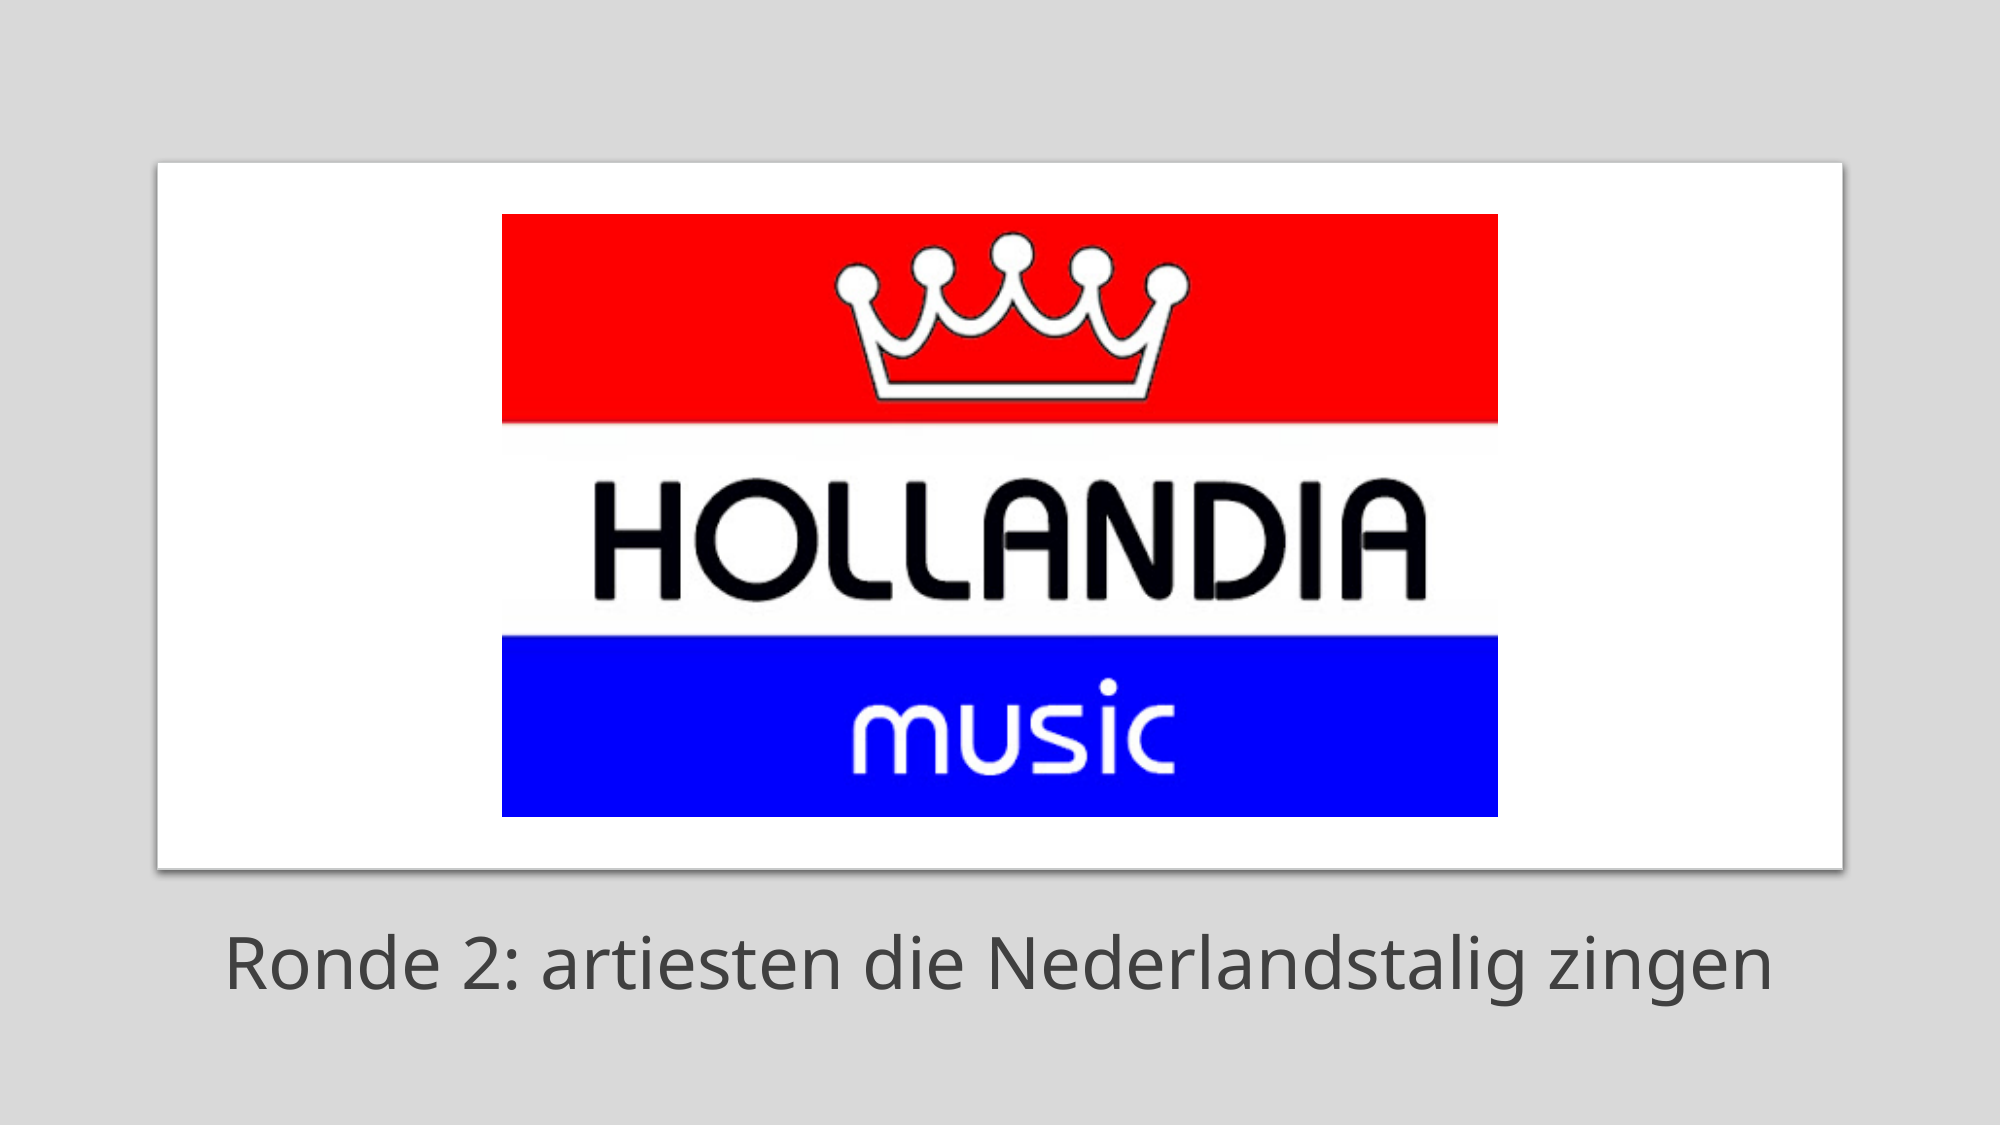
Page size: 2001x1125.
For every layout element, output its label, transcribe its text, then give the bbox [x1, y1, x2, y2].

text_box [0, 0, 2000, 1125]
title Ronde 2: artiesten die Nederlandstalig zingen [157, 889, 1843, 1043]
picture [210, 214, 1790, 817]
text_box [156, 161, 1844, 870]
